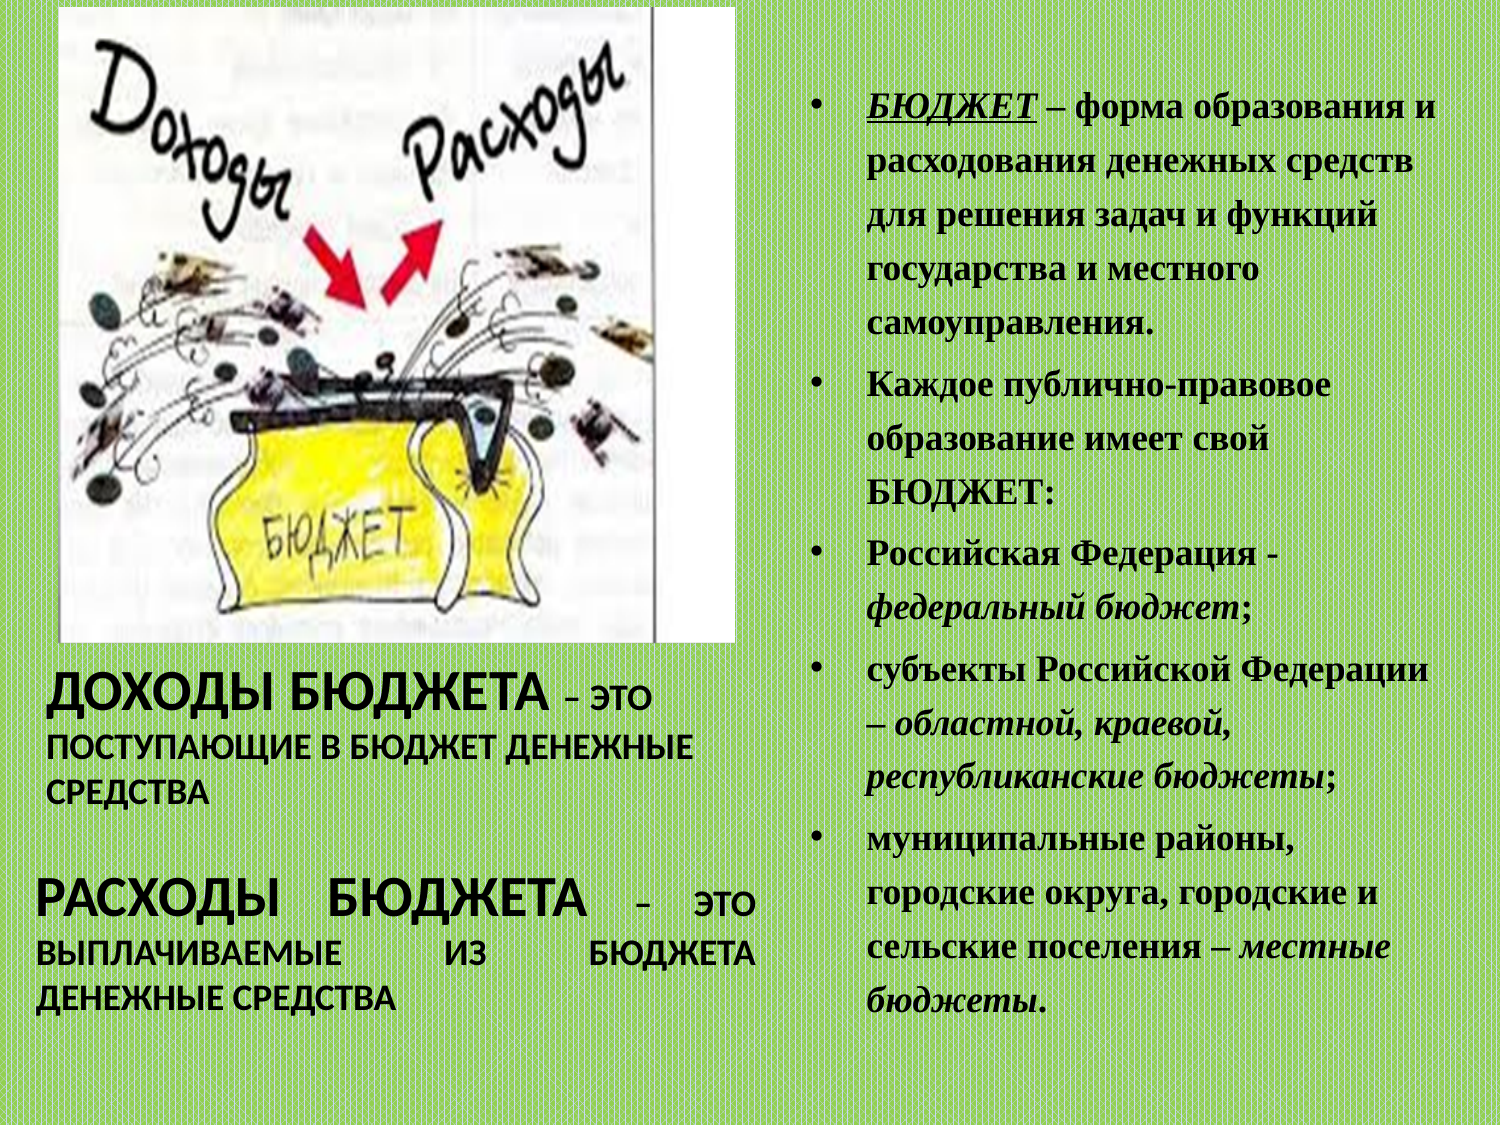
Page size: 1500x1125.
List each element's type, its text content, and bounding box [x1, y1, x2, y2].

text_box РАСХОДЫ БЮДЖЕТА – ЭТО ВЫПЛАЧИВАЕМЫЕ ИЗ БЮДЖЕТА ДЕНЕЖНЫЕ СРЕДСТВА [21, 816, 771, 1026]
text_box ДОХОДЫ БЮДЖЕТА – ЭТО ПОСТУПАЮЩИЕ В БЮДЖЕТ ДЕНЕЖНЫЕ СРЕДСТВА [31, 609, 782, 820]
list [57, 7, 735, 646]
list БЮДЖЕТ – форма образования и расходования денежных средств для решения задач и функций государства и местного самоуправления. Каждое публично-правовое образование имеет свой БЮДЖЕТ: Российская Федерация - федеральный бюджет; субъекты Российской Федерации – областной, краевой, республиканские бюджеты; муниципальные районы, городские округа, городские и сельские поселения – местные бюджеты. [795, 7, 1469, 1062]
